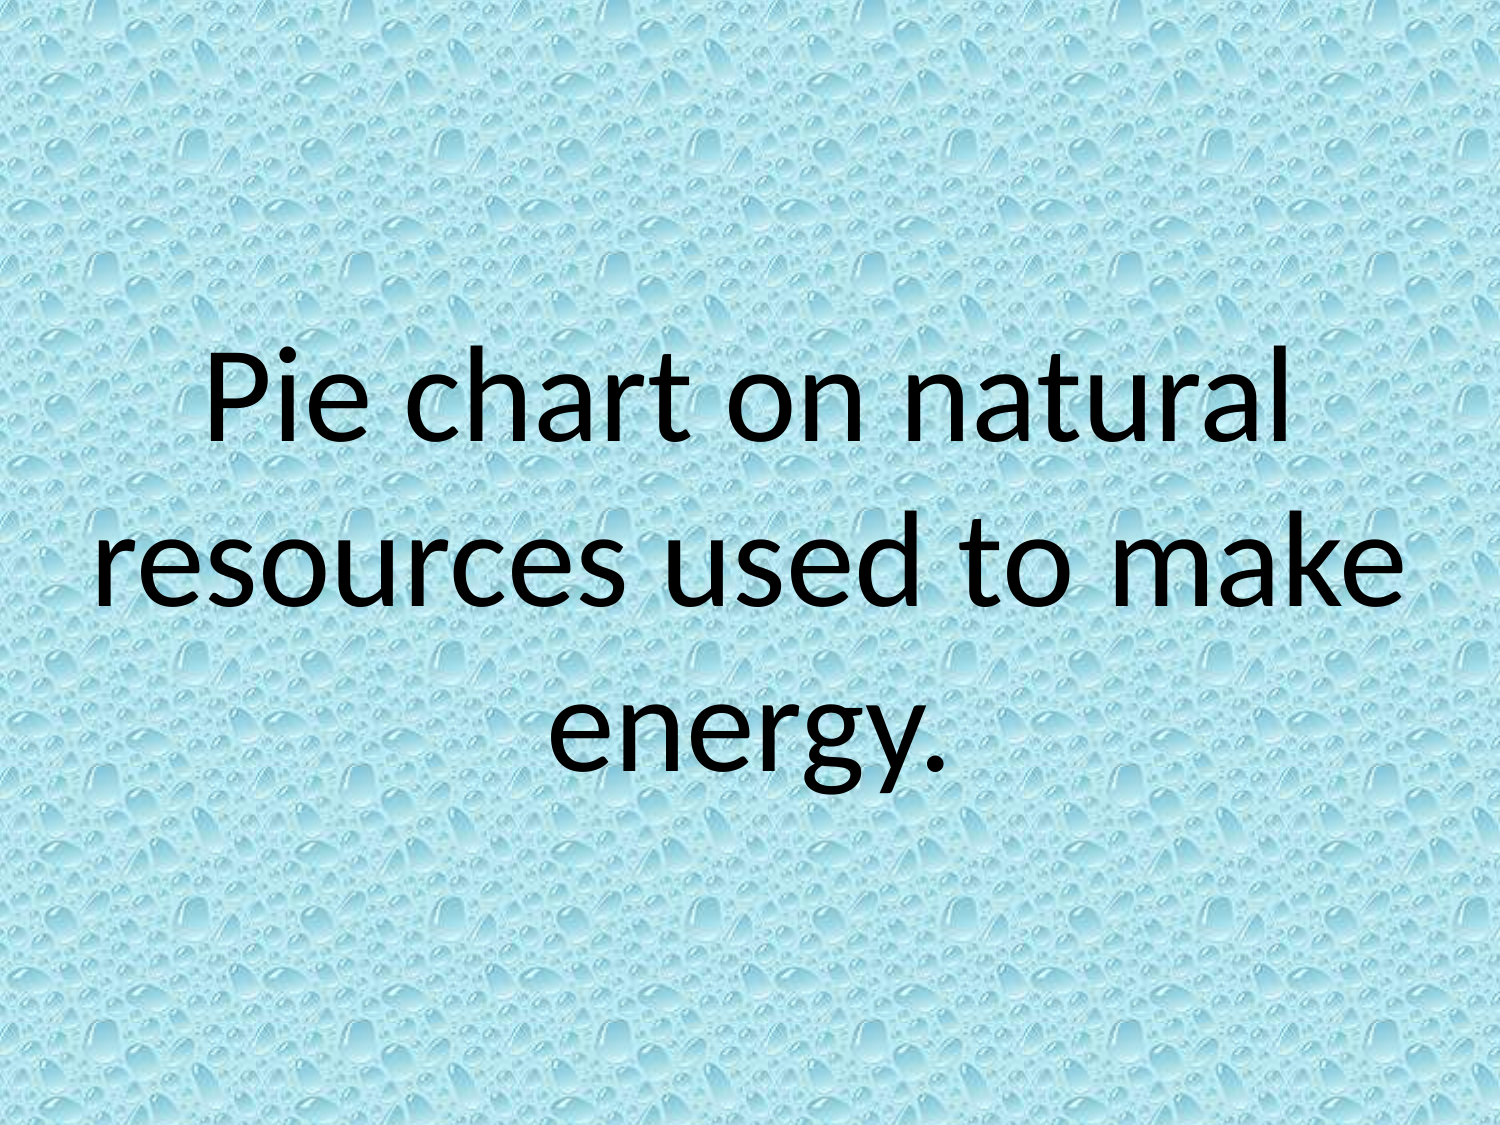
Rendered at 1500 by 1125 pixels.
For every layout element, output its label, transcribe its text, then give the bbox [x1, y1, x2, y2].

picture [0, 0, 1500, 1125]
title Pie chart on natural resources used to make energy. [75, 45, 1425, 233]
